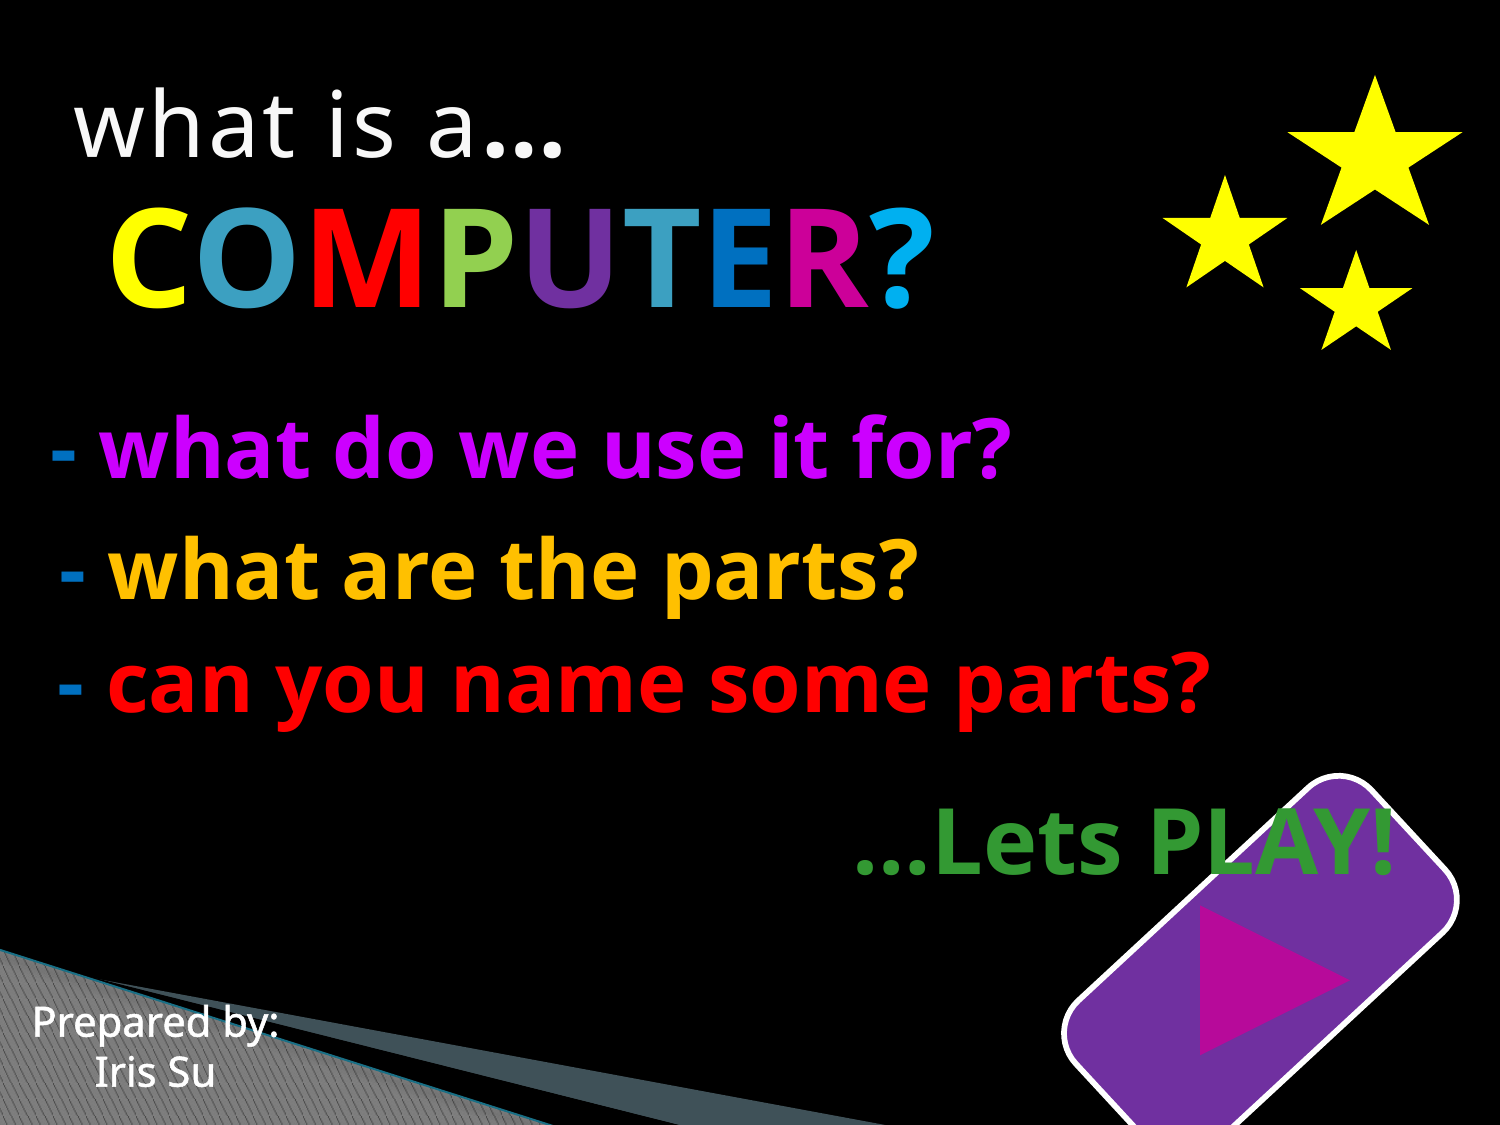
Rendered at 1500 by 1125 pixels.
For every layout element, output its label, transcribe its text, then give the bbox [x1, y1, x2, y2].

text_box [1283, 70, 1467, 230]
text_box - can you name some parts? [42, 621, 1228, 737]
text_box - what do we use it for? [35, 387, 1029, 503]
text_box [1195, 900, 1355, 1060]
text_box Prepared by: Iris Su [16, 987, 295, 1103]
text_box COMPUTER? [91, 162, 949, 343]
text_box [1295, 245, 1417, 355]
text_box [1158, 170, 1292, 292]
picture [0, 952, 543, 1125]
text_box [1059, 827, 1462, 1125]
text_box …Lets PLAY! [837, 774, 1412, 900]
text_box what is a… [58, 50, 583, 185]
text_box - what are the parts? [44, 508, 935, 621]
